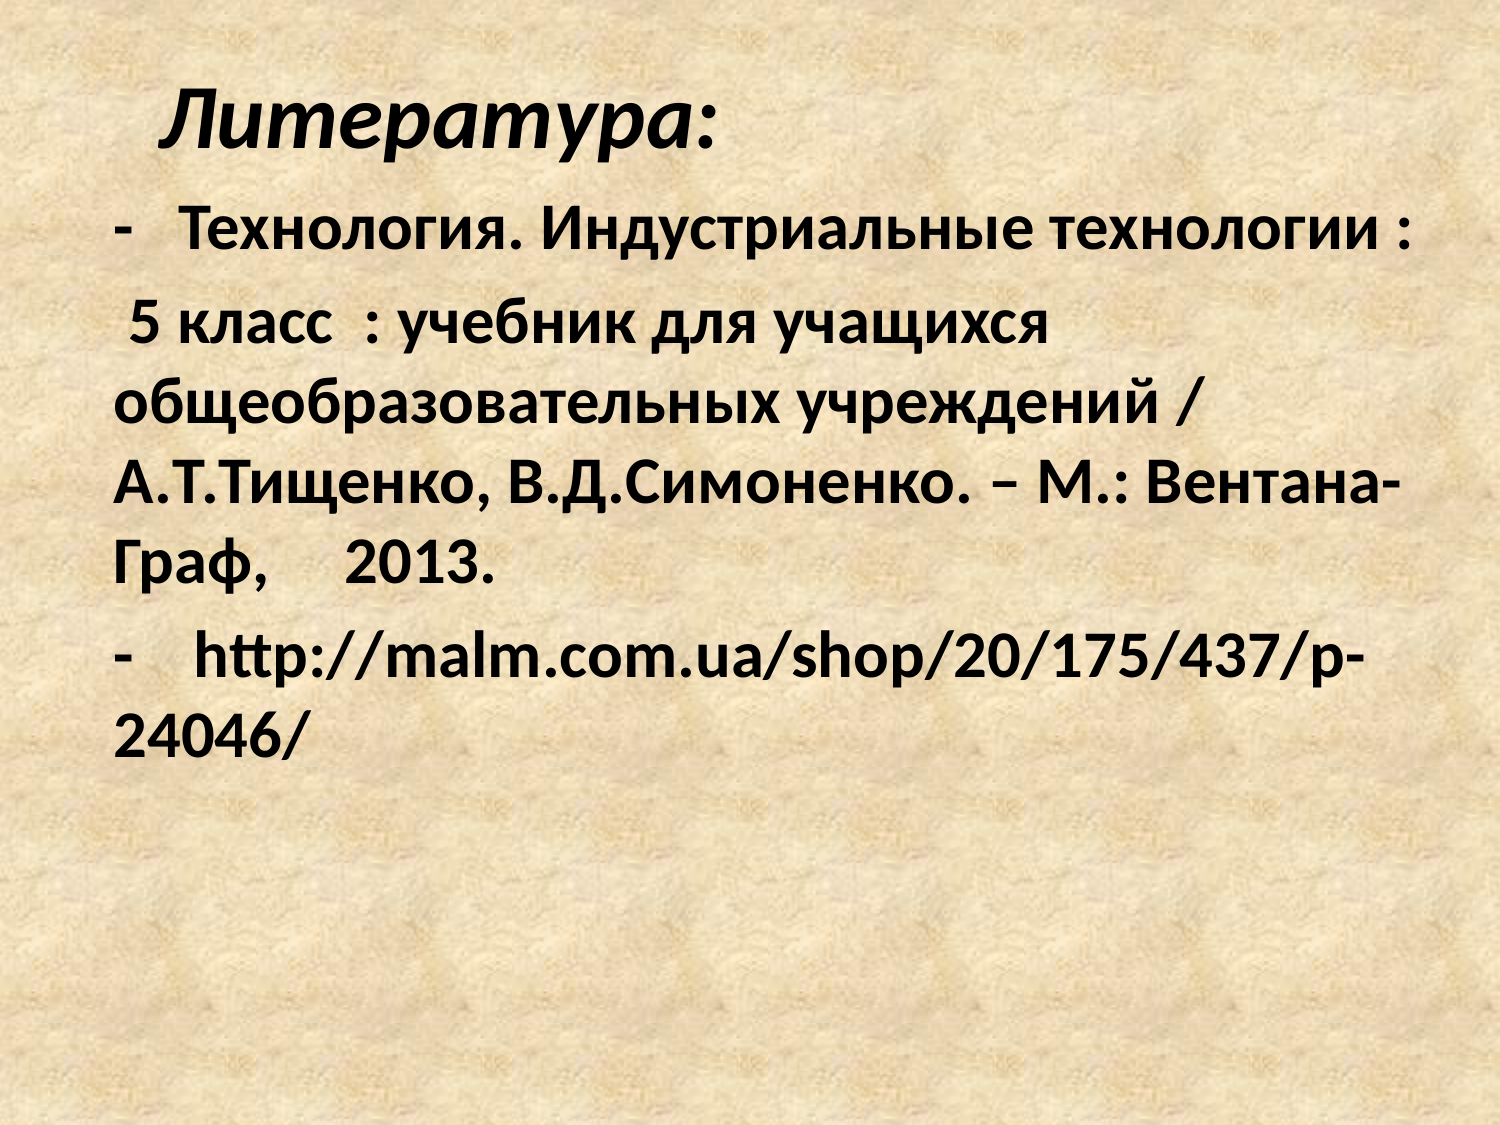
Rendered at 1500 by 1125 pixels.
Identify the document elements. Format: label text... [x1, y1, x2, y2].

picture [0, 0, 1500, 1125]
title Литература: [70, 23, 809, 175]
subtitle - Технология. Индустриальные технологии : 5 класс : учебник для учащихся общеобразовательных учреждений / А.Т.Тищенко, В.Д.Симоненко. – М.: Вентана-Граф, 2013. - http://malm.com.ua/shop/20/175/437/p-24046/ [23, 175, 1477, 925]
